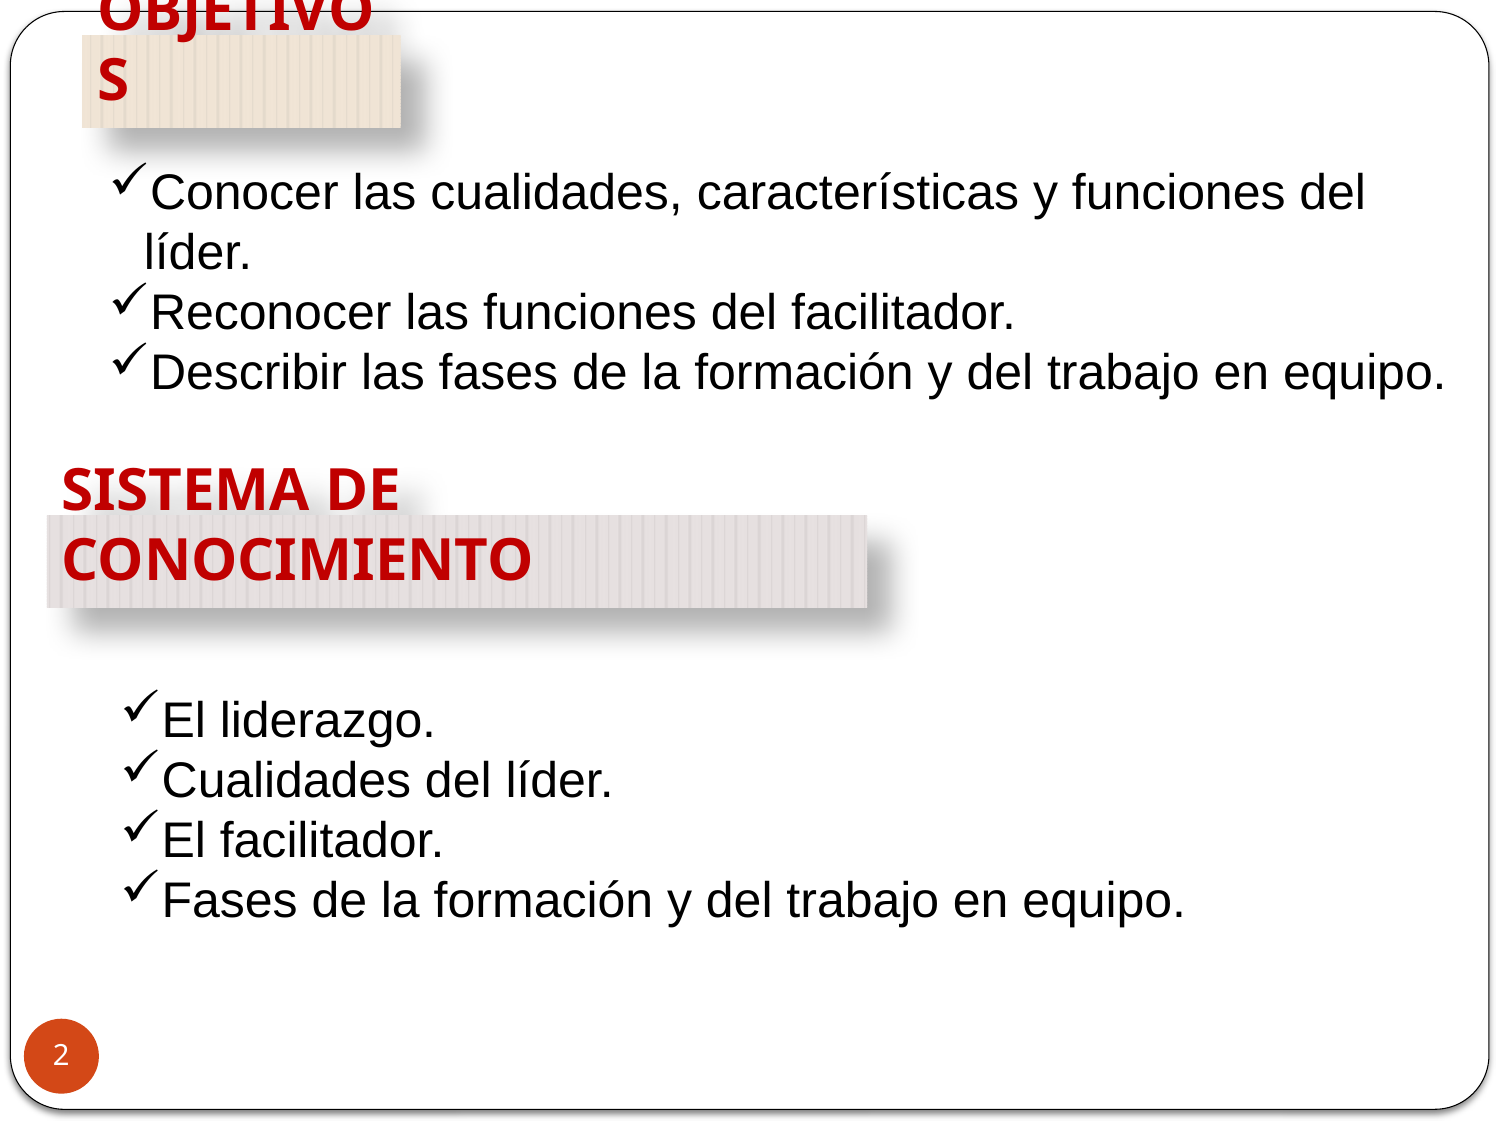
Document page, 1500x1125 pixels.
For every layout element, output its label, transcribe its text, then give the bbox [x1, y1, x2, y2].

text_box Conocer las cualidades, características y funciones del líder. Reconocer las funciones del facilitador. Describir las fases de la formación y del trabajo en equipo. [93, 152, 1465, 408]
slide_number 2 [23, 1018, 99, 1094]
text_box El liderazgo. Cualidades del líder. El facilitador. Fases de la formación y del trabajo en equipo. [105, 679, 1395, 995]
title SISTEMA DE CONOCIMIENTO [46, 515, 868, 608]
text_box OBJETIVOS [81, 34, 401, 128]
